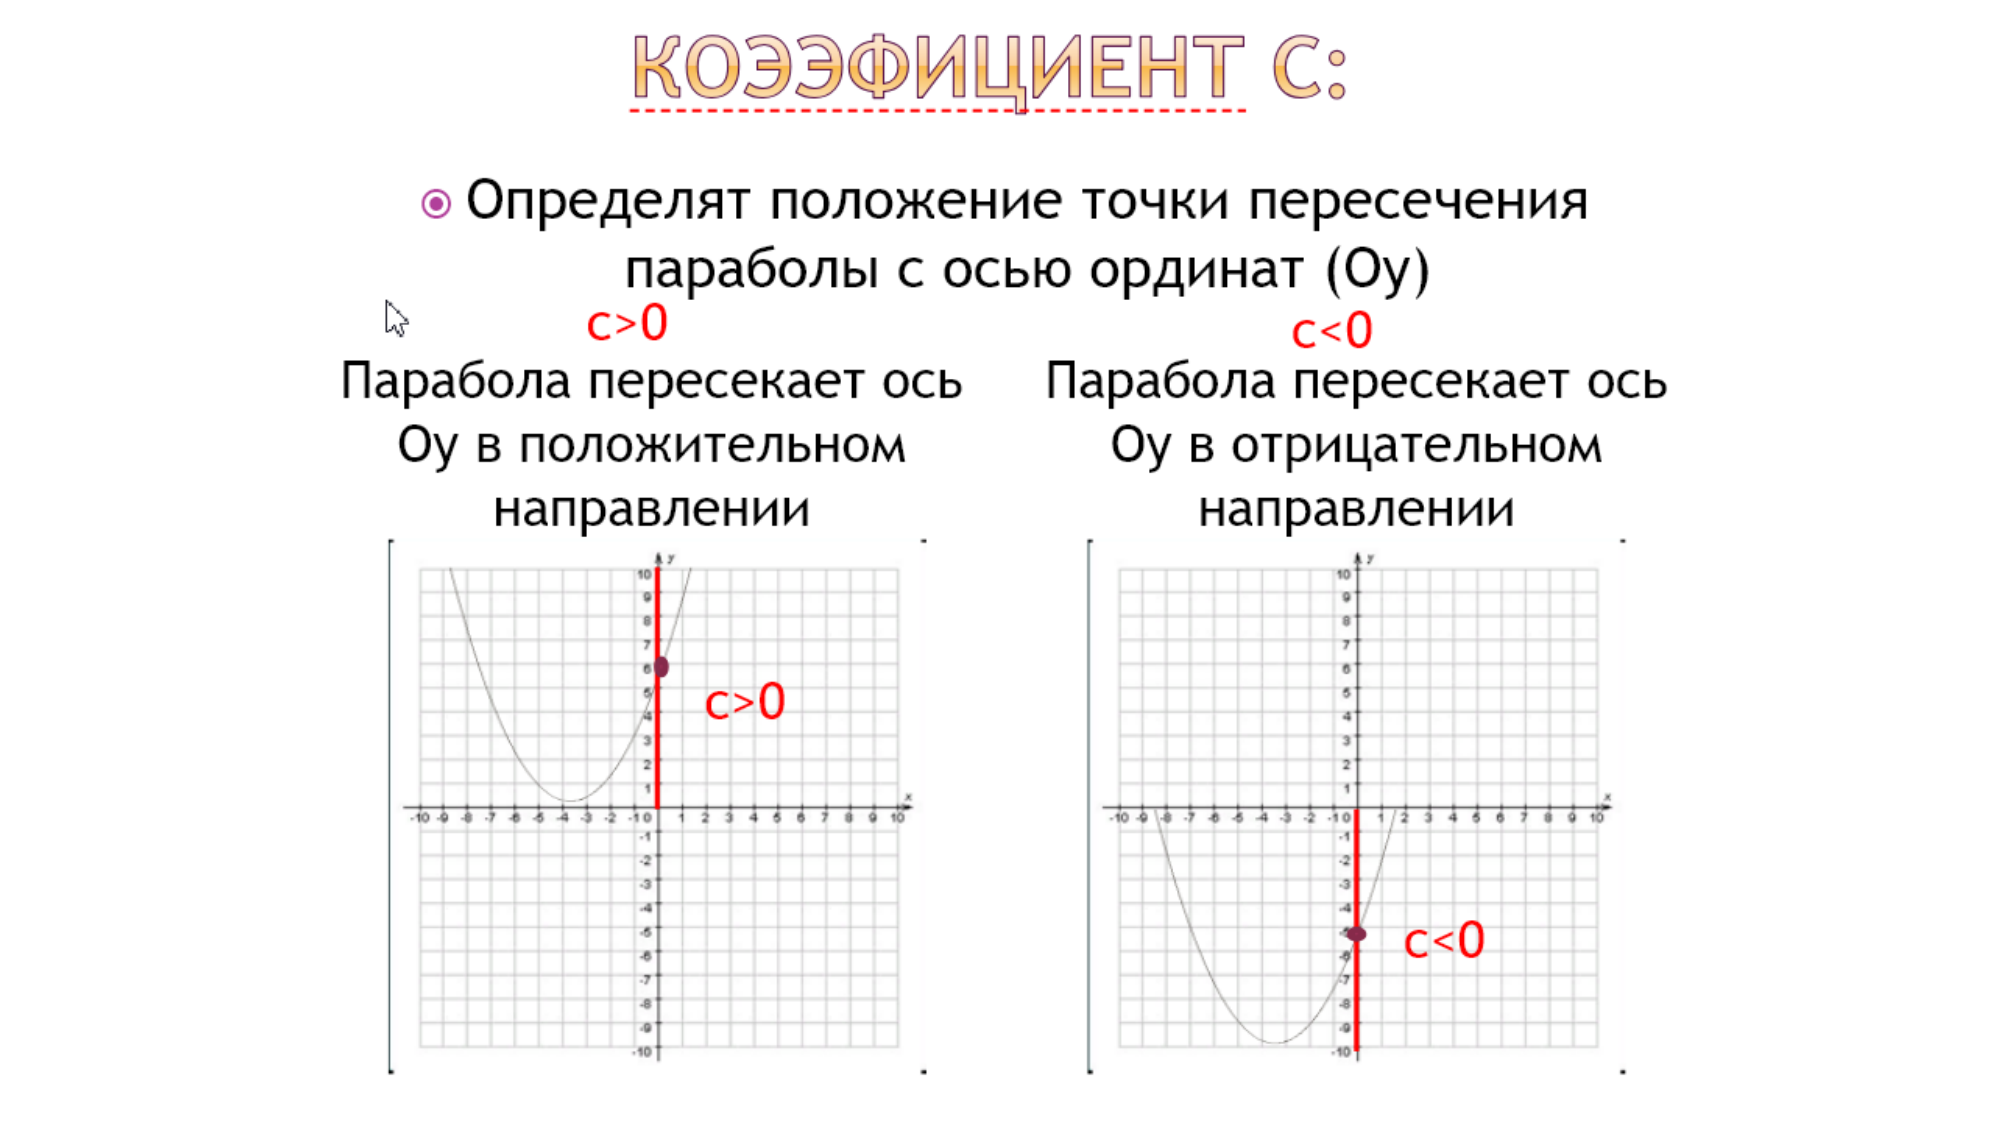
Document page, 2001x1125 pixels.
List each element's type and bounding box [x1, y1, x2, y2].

picture [311, 0, 1689, 1125]
